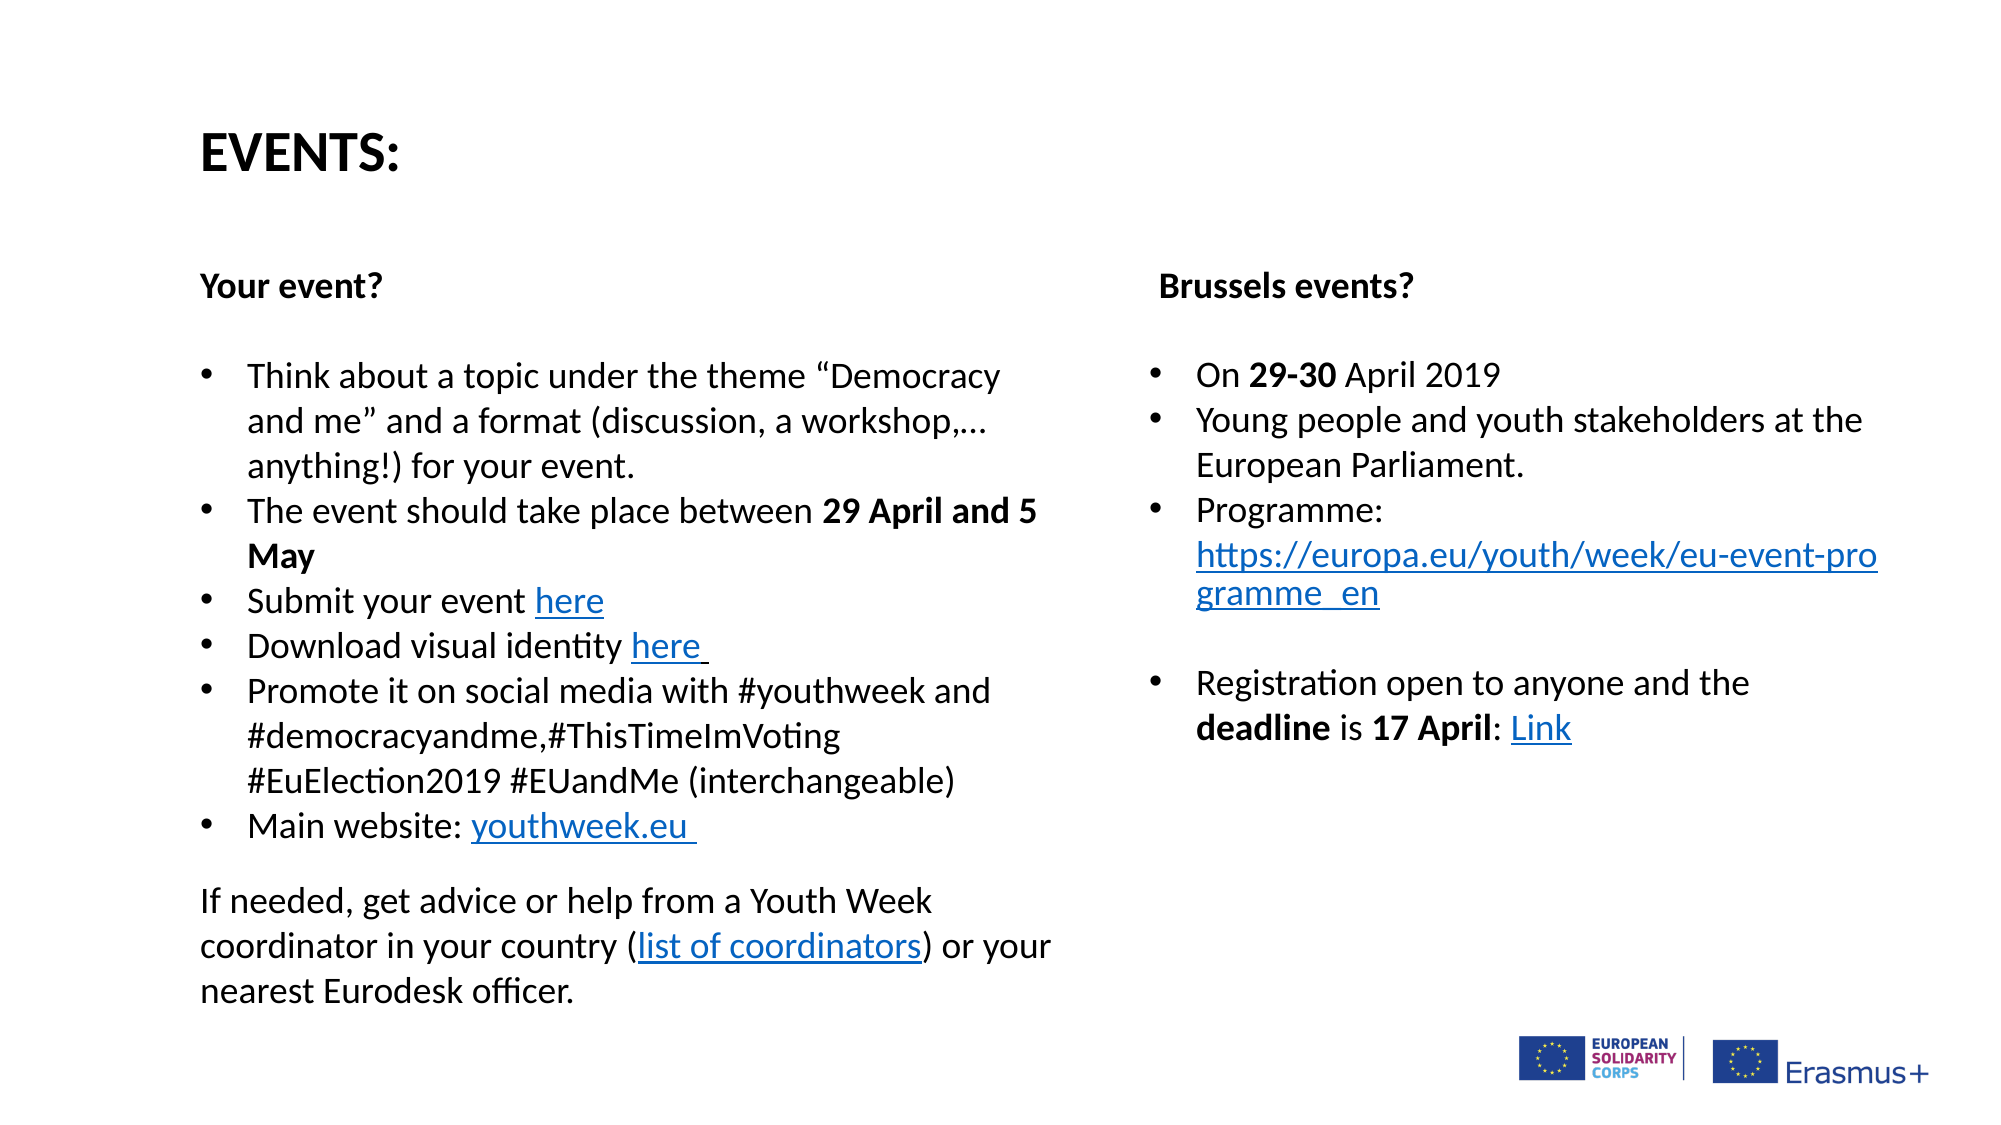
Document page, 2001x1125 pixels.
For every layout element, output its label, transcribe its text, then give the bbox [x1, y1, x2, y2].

text_box Brussels events? [1144, 253, 1475, 314]
text_box On 29-30 April 2019 Young people and youth stakeholders at the European Parliament. Programme: https://europa.eu/youth/week/eu-event-programme_en Registration open to anyone and the deadline is 17 April: Link [1134, 343, 1904, 763]
text_box EVENTS: [185, 121, 1145, 266]
text_box Your event? Think about a topic under the theme “Democracy and me” and a format (discussion, a workshop,… anything!) for your event. The event should take place between 29 April and 5 May Submit your event here Download visual identity here Promote it on social media with #youthweek and #democracyandme,#ThisTimeImVoting #EuElection2019 #EUandMe (interchangeable) Main website: youthweek.eu If needed, get advice or help from a Youth Week coordinator in your country (list of coordinators) or your nearest Eurodesk officer. [185, 253, 1068, 1109]
picture [1497, 1014, 1943, 1096]
